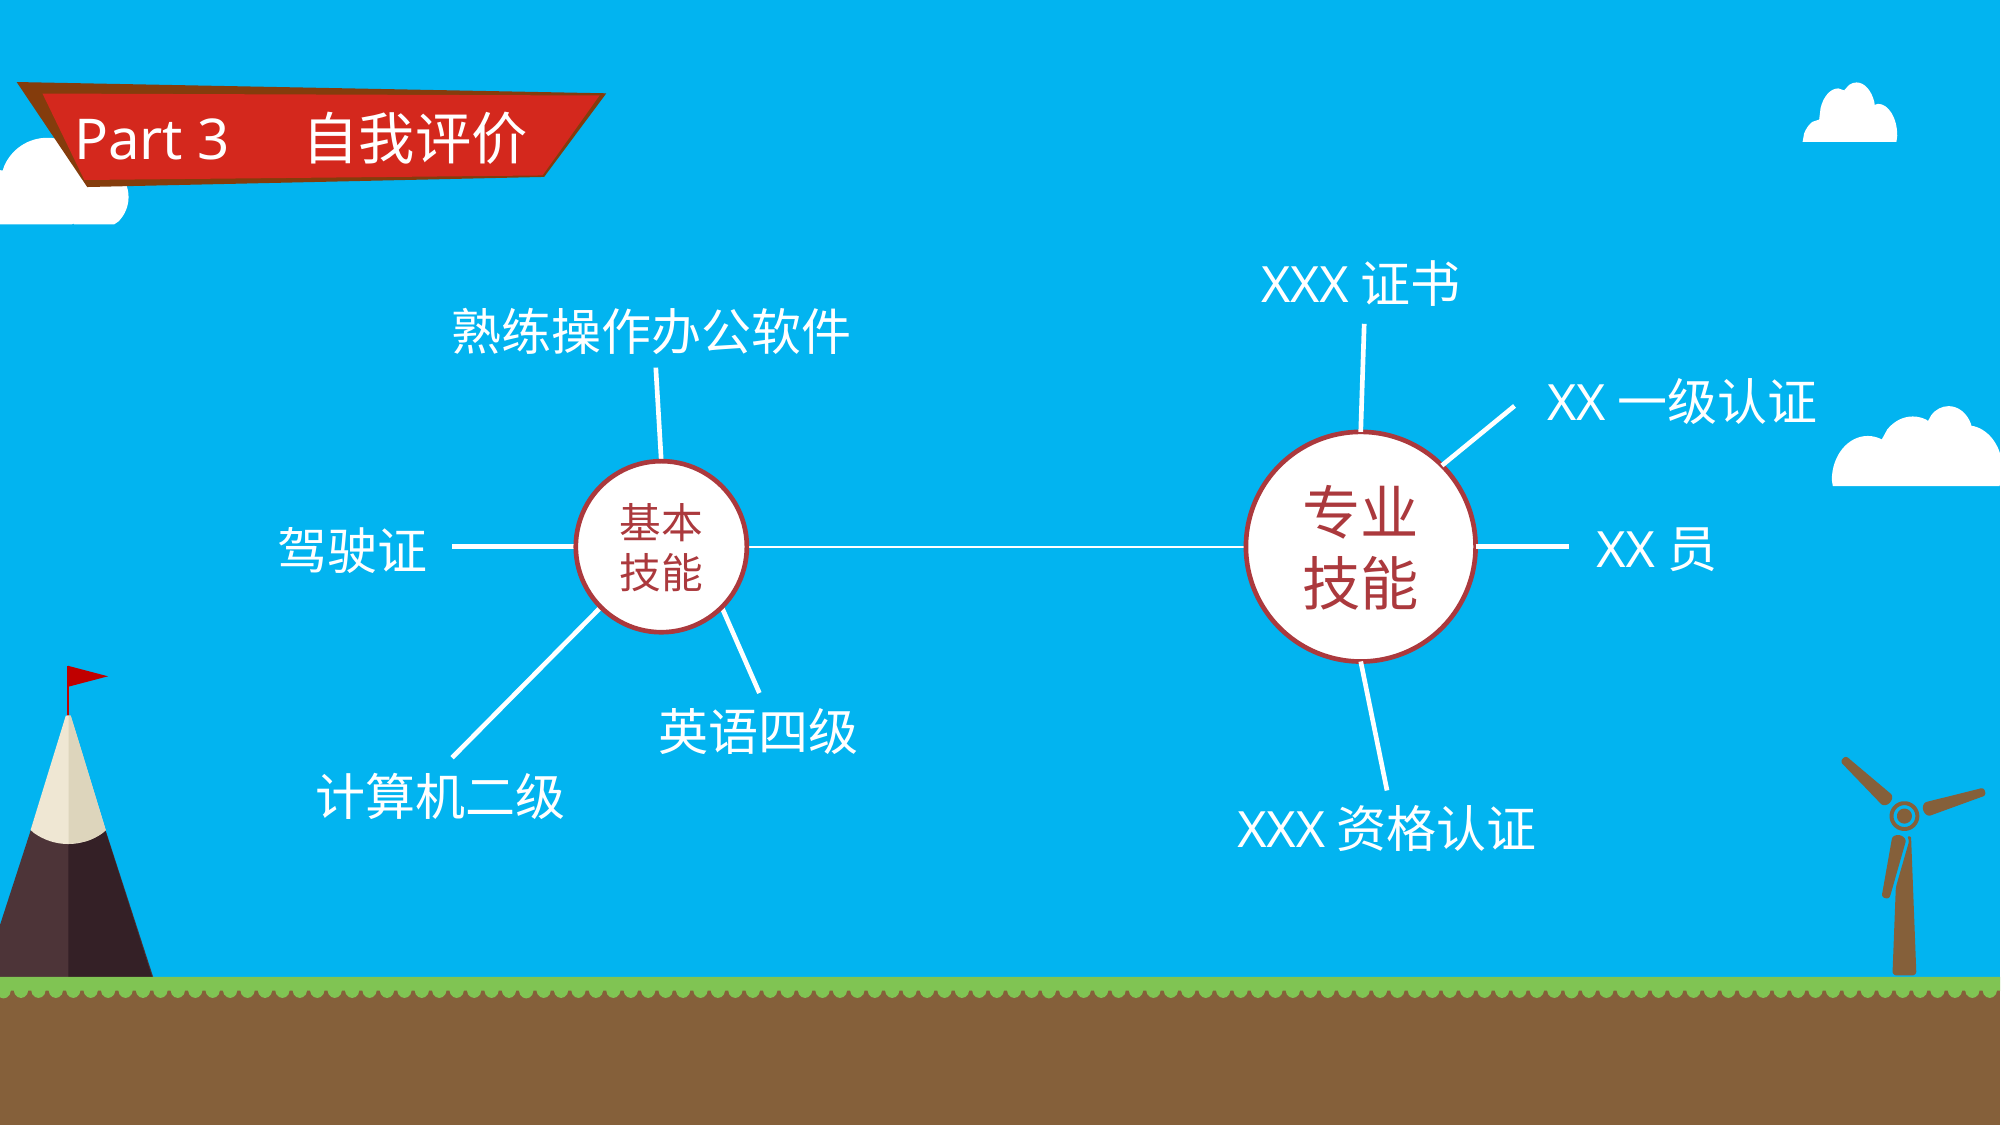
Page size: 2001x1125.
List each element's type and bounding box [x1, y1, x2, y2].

text_box [262, 511, 575, 588]
text_box [1441, 362, 1851, 466]
text_box [1841, 756, 1893, 806]
text_box [1922, 788, 1986, 816]
text_box [16, 81, 656, 188]
text_box [1475, 510, 1745, 586]
text_box [436, 292, 875, 462]
text_box [300, 607, 601, 834]
text_box [1882, 835, 1906, 899]
text_box [1889, 801, 1920, 831]
text_box [644, 662, 875, 769]
text_box [575, 431, 1476, 662]
text_box [1892, 836, 1917, 976]
text_box [1199, 661, 1575, 867]
text_box [1212, 245, 1510, 432]
